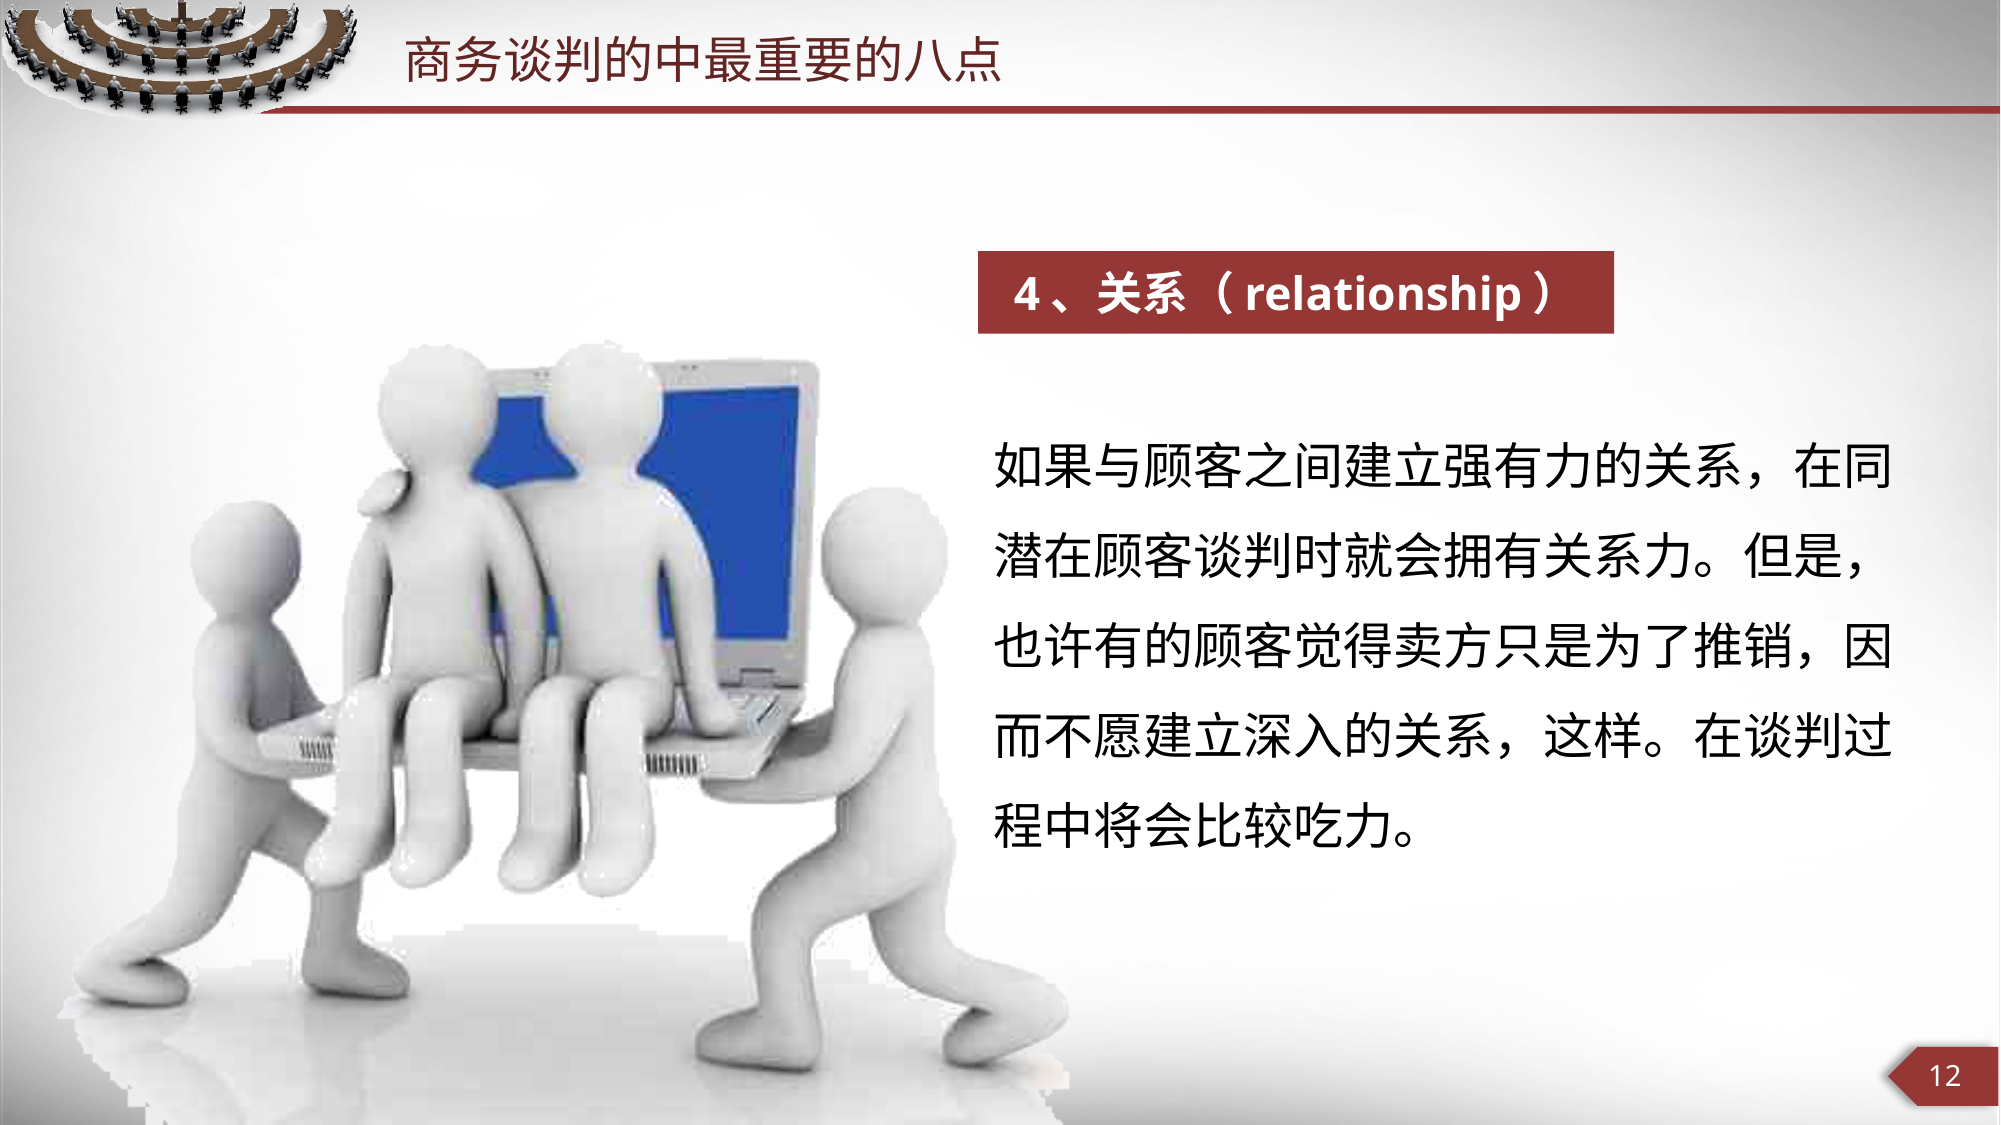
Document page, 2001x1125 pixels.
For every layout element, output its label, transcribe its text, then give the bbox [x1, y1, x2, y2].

text_box 4、关系（relationship） [978, 251, 1615, 334]
text_box 如果与顾客之间建立强有力的关系，在同潜在顾客谈判时就会拥有关系力。但是，也许有的顾客觉得卖方只是为了推销，因而不愿建立深入的关系，这样。在谈判过程中将会比较吃力。 [1138, 397, 1957, 929]
list 商务谈判的中最重要的八点 [388, 11, 1074, 107]
picture [0, 0, 2001, 1125]
slide_number 12 [1889, 1046, 2000, 1107]
